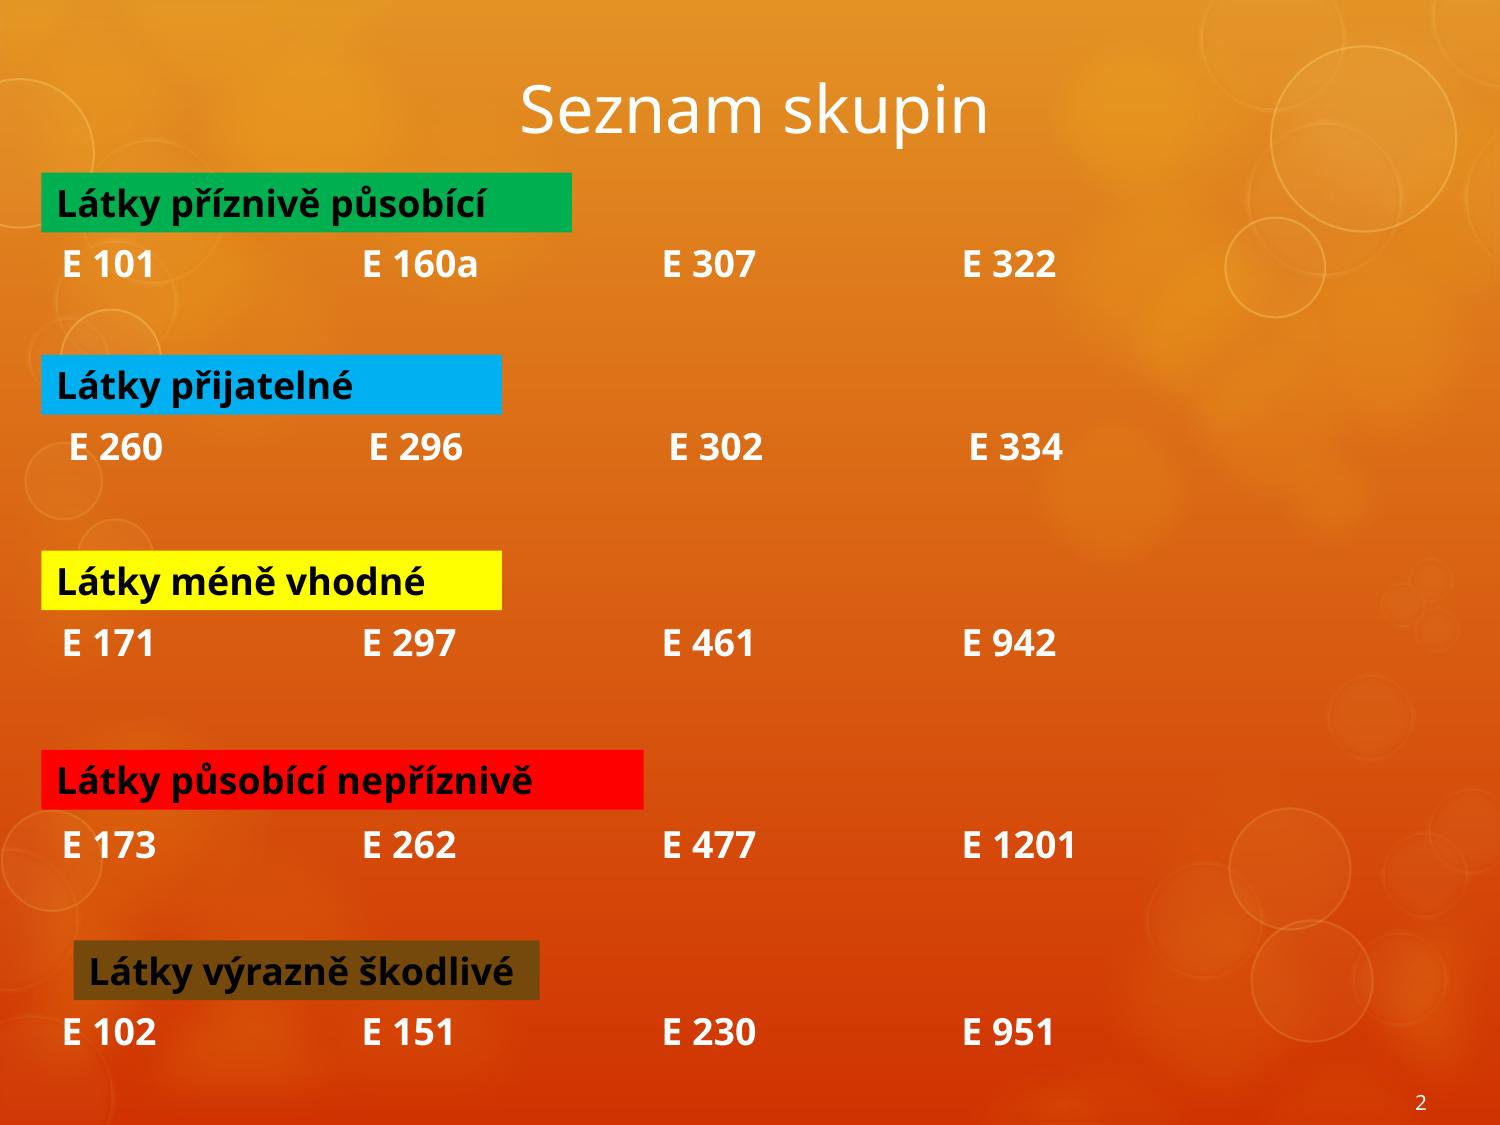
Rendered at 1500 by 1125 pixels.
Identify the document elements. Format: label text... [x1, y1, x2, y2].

text_box E 260 E 296 E 302 E 334 [53, 415, 1079, 476]
slide_number 2 [1400, 1065, 1500, 1125]
text_box Látky přijatelné [41, 354, 502, 415]
text_box E 173 E 262 E 477 E 1201 [46, 813, 1127, 874]
text_box Látky příznivě působící [41, 172, 572, 233]
text_box Látky působící nepříznivě [41, 749, 644, 810]
text_box E 101 E 160a E 307 E 322 [46, 232, 1127, 293]
text_box Látky výrazně škodlivé [73, 940, 540, 1001]
text_box Látky méně vhodné [41, 550, 502, 611]
text_box E 102 E 151 E 230 E 951 [46, 1001, 1127, 1061]
text_box E 171 E 297 E 461 E 942 [46, 611, 1127, 671]
title Seznam skupin [171, 30, 1340, 183]
